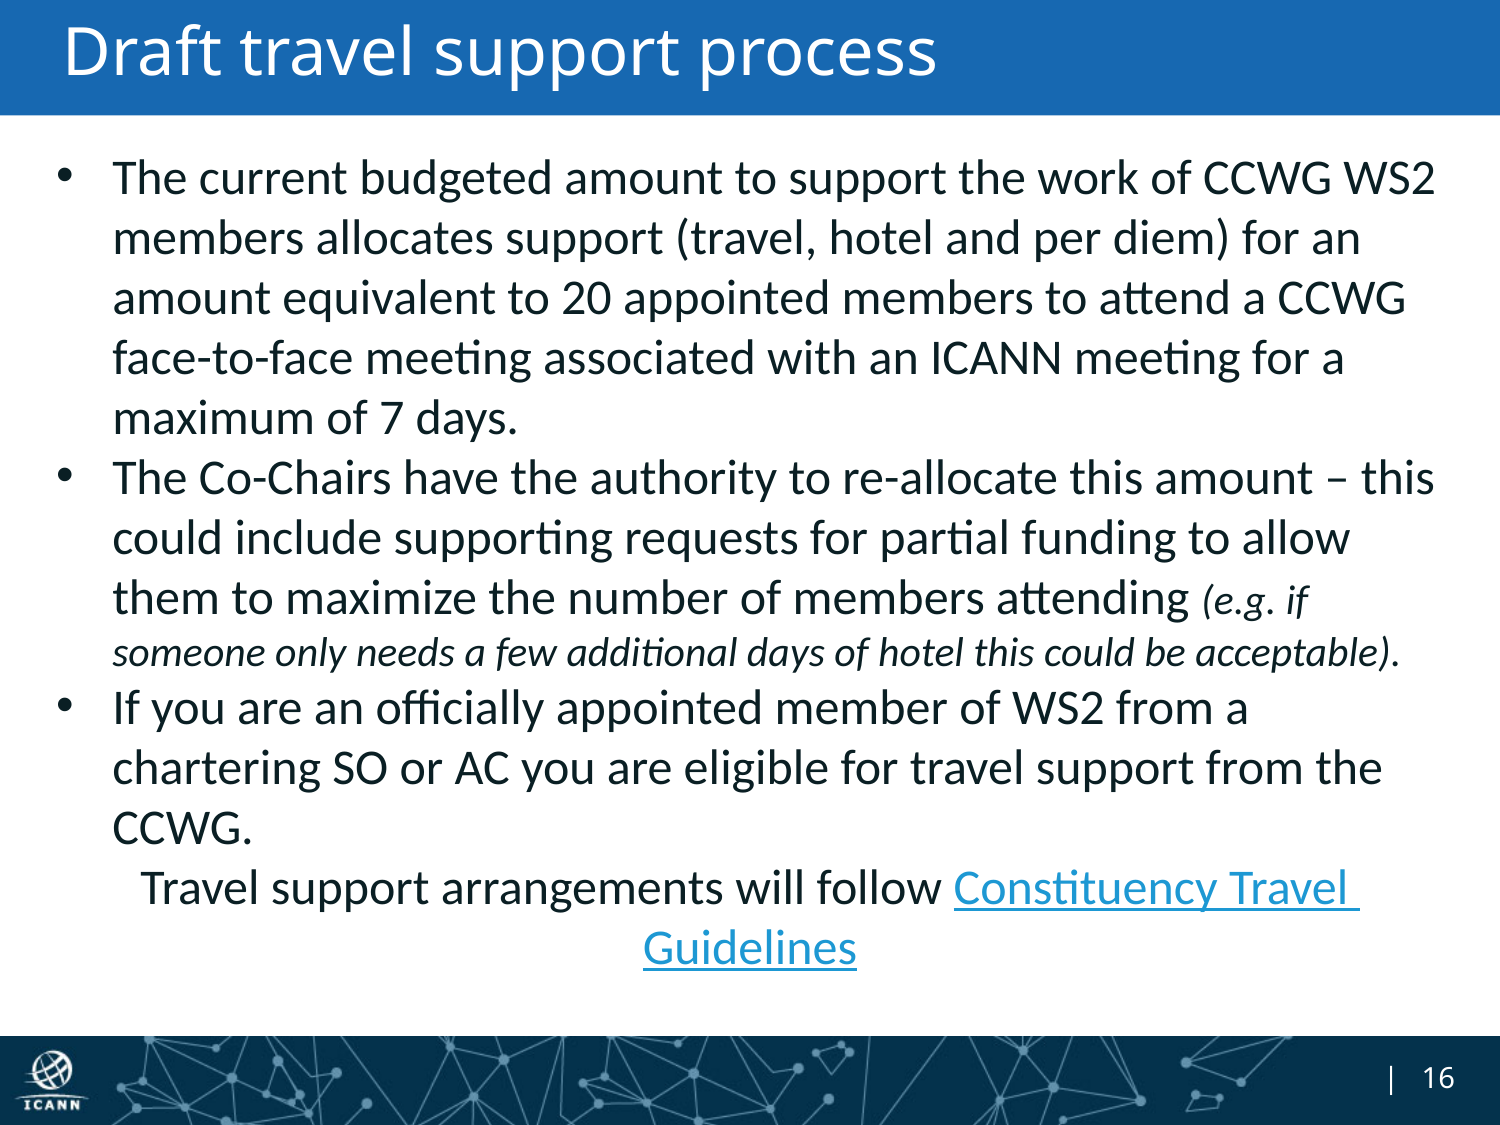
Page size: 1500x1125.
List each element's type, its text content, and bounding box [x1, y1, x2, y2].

title Draft travel support process [0, 0, 1500, 116]
text_box The current budgeted amount to support the work of CCWG WS2 members allocates support (travel, hotel and per diem) for an amount equivalent to 20 appointed members to attend a CCWG face-to-face meeting associated with an ICANN meeting for a maximum of 7 days. The Co-Chairs have the authority to re-allocate this amount – this could include supporting requests for partial funding to allow them to maximize the number of members attending (e.g. if someone only needs a few additional days of hotel this could be acceptable). If you are an officially appointed member of WS2 from a chartering SO or AC you are eligible for travel support from the CCWG. Travel support arrangements will follow Constituency Travel Guidelines [41, 137, 1459, 982]
picture [0, 1036, 1500, 1125]
